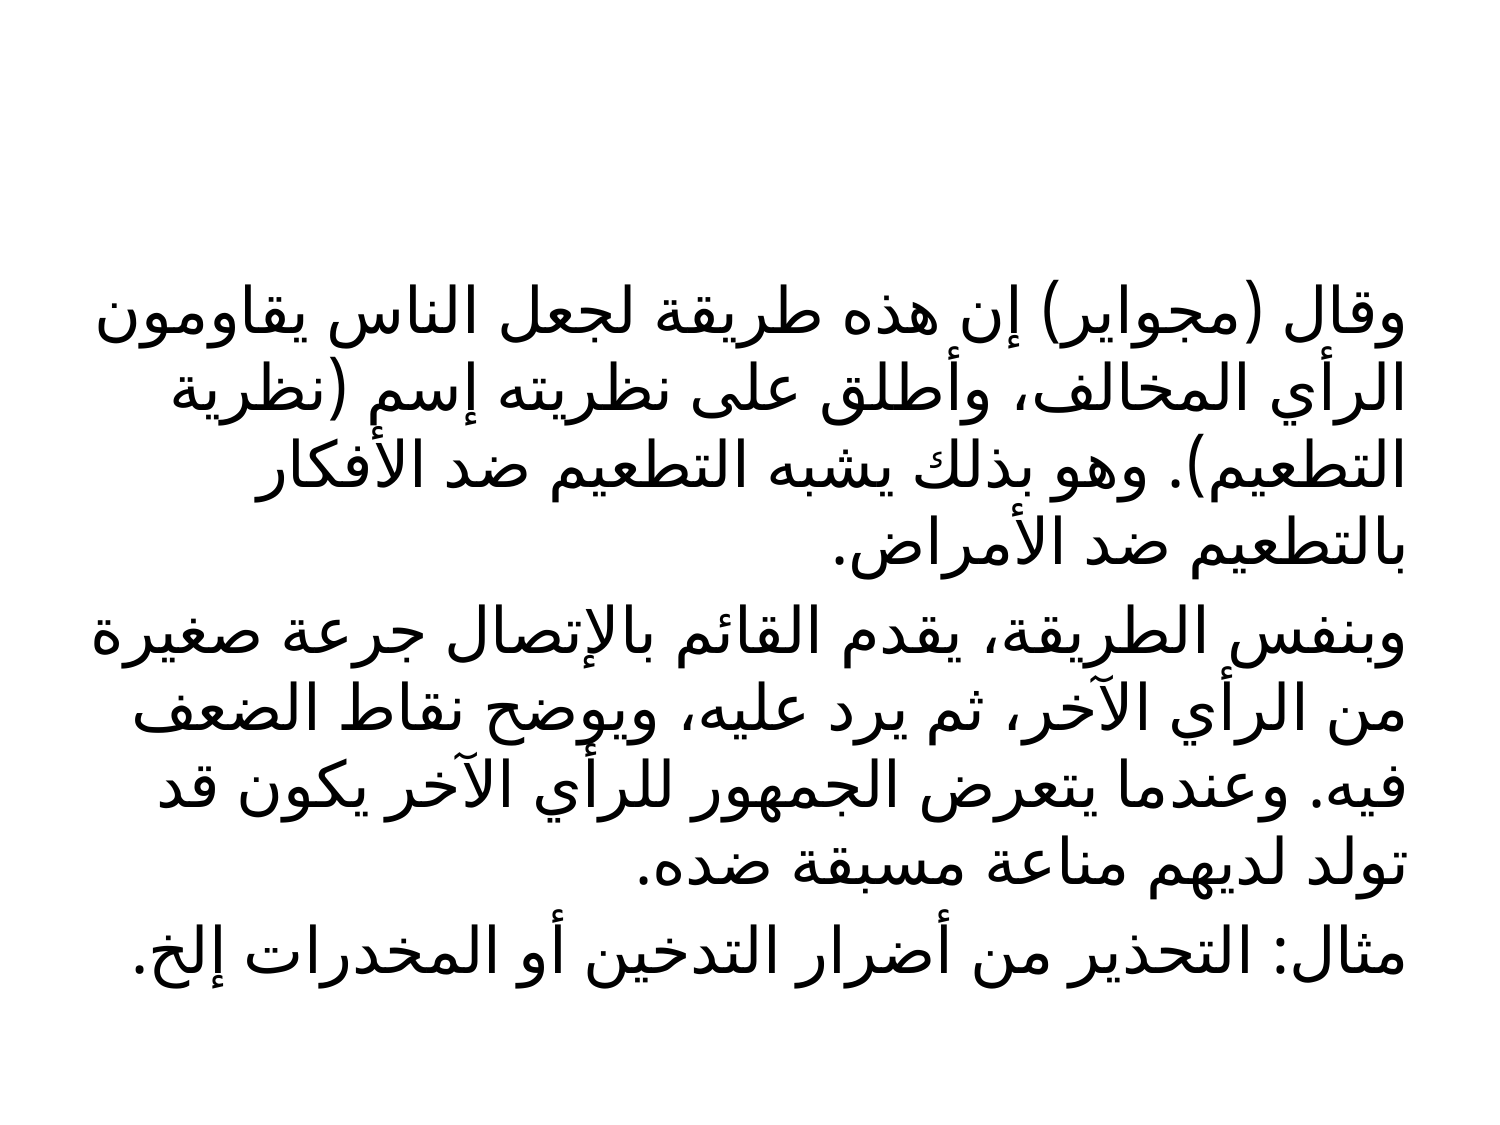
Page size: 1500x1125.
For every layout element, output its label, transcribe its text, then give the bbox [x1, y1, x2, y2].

list وقال (مجواير) إن هذه طريقة لجعل الناس يقاومون الرأي المخالف، وأطلق على نظريته إسم (نظرية التطعيم). وهو بذلك يشبه التطعيم ضد الأفكار بالتطعيم ضد الأمراض. وبنفس الطريقة، يقدم القائم بالإتصال جرعة صغيرة من الرأي الآخر، ثم يرد عليه، ويوضح نقاط الضعف فيه. وعندما يتعرض الجمهور للرأي الآخر يكون قد تولد لديهم مناعة مسبقة ضده. مثال: التحذير من أضرار التدخين أو المخدرات إلخ. [75, 262, 1425, 1005]
